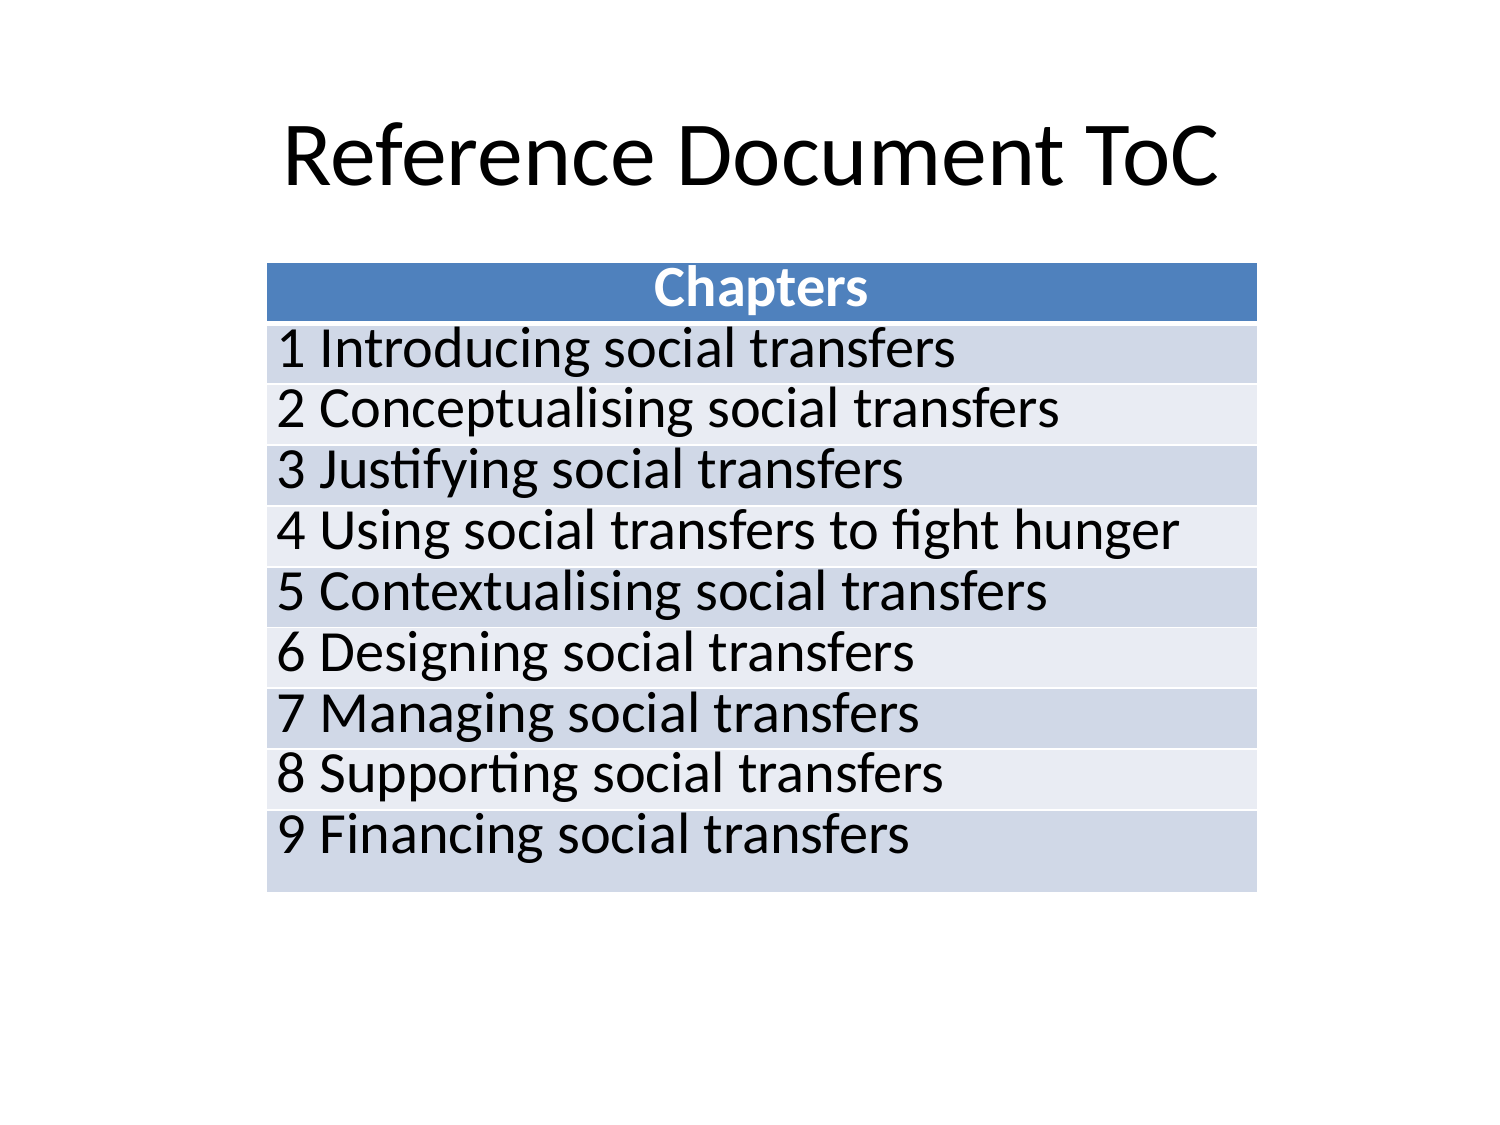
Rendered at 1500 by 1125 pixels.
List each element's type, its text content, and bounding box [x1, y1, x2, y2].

table_cell 1 Introducing social transfers [267, 326, 1257, 383]
table_cell 7 Managing social transfers [267, 689, 1257, 748]
table_header Chapters [267, 263, 1257, 321]
table_cell 6 Designing social transfers [267, 628, 1257, 687]
table_cell 4 Using social transfers to fight hunger [267, 507, 1257, 566]
table_cell 2 Conceptualising social transfers [267, 385, 1257, 444]
table_cell 5 Contextualising social transfers [267, 568, 1257, 627]
table_cell 3 Justifying social transfers [267, 446, 1257, 505]
table_cell 9 Financing social transfers [267, 811, 1257, 892]
table_cell 8 Supporting social transfers [267, 750, 1257, 809]
title Reference Document ToC [76, 54, 1427, 243]
